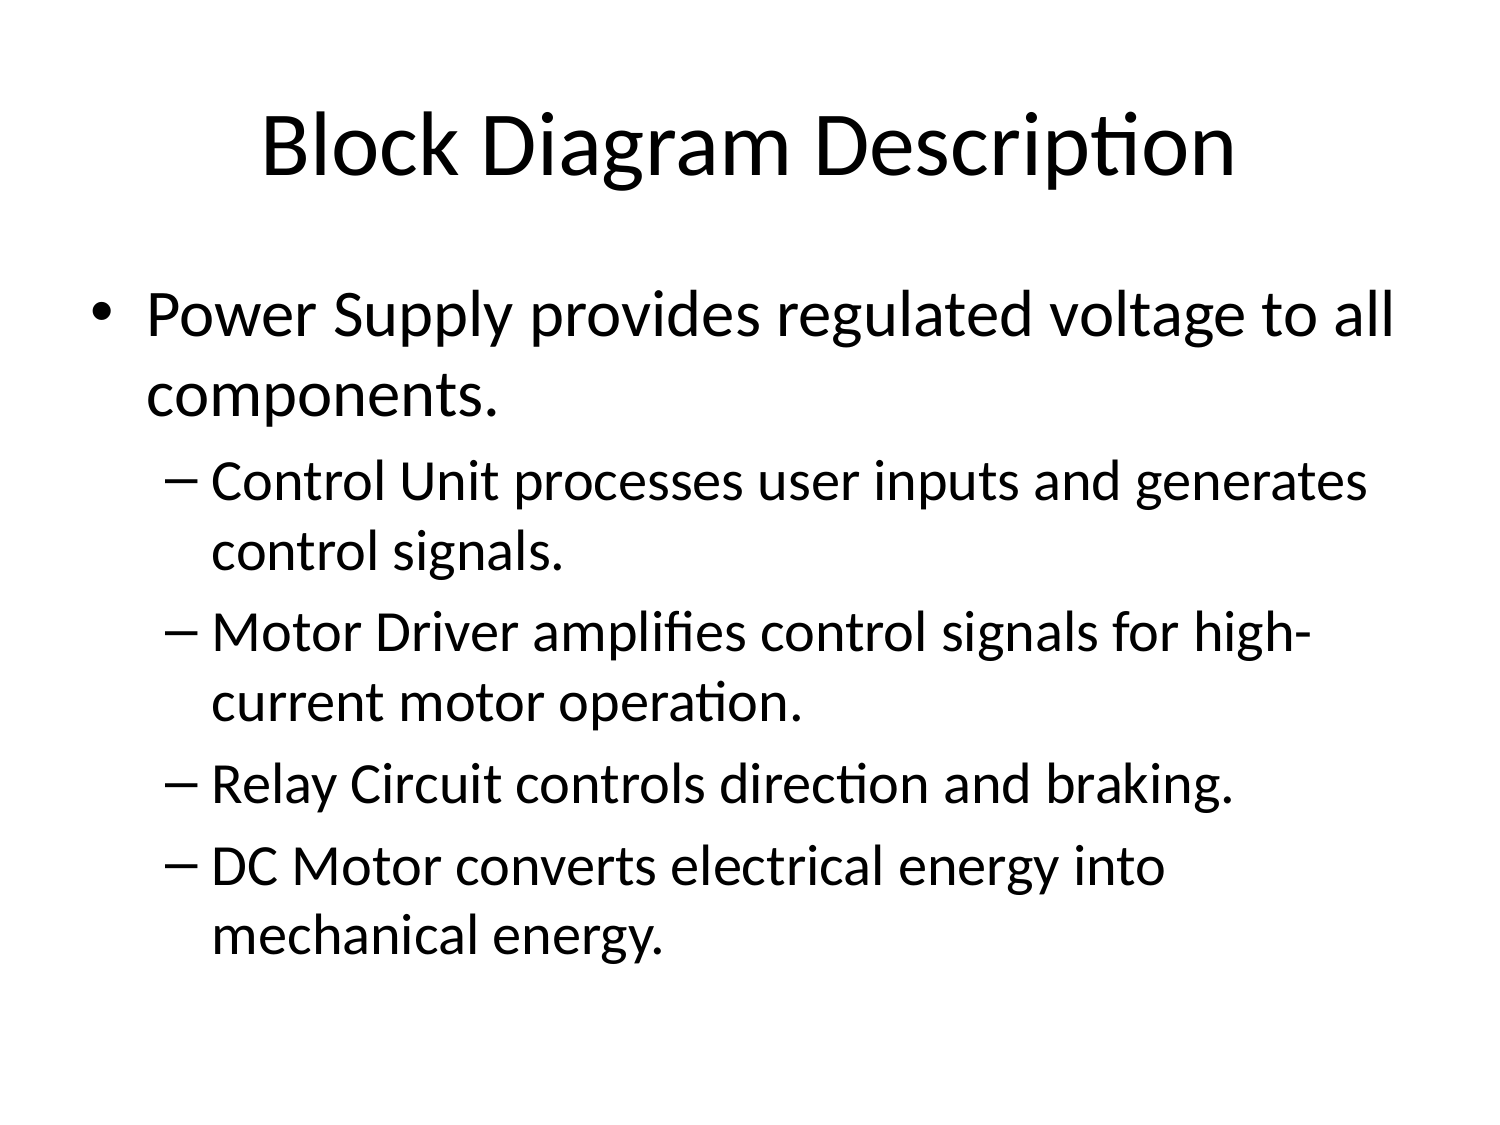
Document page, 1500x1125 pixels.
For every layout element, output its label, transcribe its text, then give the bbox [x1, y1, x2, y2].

list Power Supply provides regulated voltage to all components. Control Unit processes user inputs and generates control signals. Motor Driver amplifies control signals for high-current motor operation. Relay Circuit controls direction and braking. DC Motor converts electrical energy into mechanical energy. [75, 262, 1425, 1005]
title Block Diagram Description [75, 45, 1425, 233]
